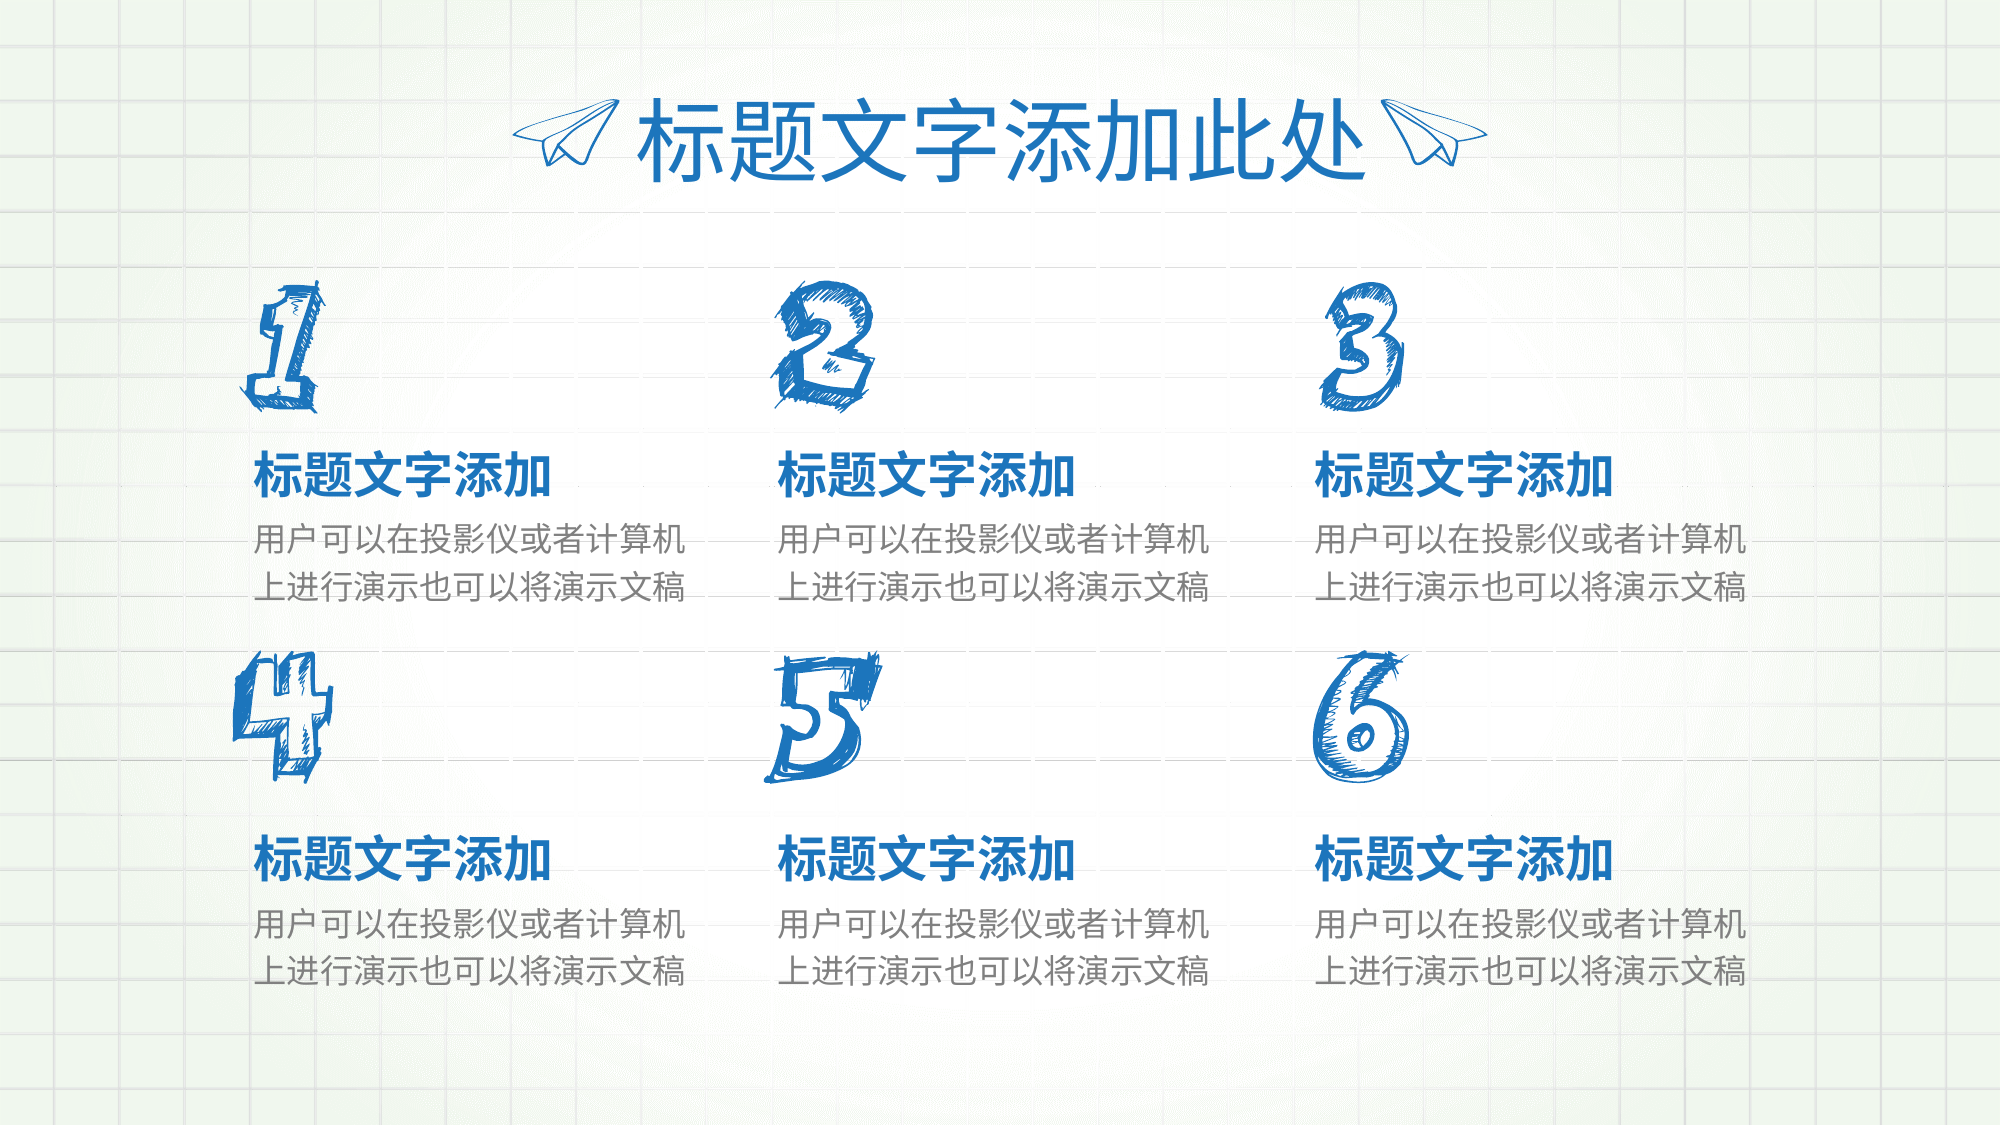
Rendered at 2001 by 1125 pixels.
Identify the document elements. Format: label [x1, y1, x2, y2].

text_box [1318, 282, 1405, 412]
text_box [1300, 424, 1781, 616]
text_box [763, 650, 883, 784]
text_box [769, 280, 876, 414]
text_box [238, 808, 720, 1000]
text_box [232, 650, 334, 784]
text_box [511, 54, 1489, 196]
text_box [1300, 808, 1781, 1000]
text_box [238, 424, 720, 616]
text_box [1312, 650, 1410, 784]
text_box [763, 808, 1244, 1000]
text_box [239, 280, 326, 414]
text_box [763, 424, 1244, 616]
picture [0, 0, 2000, 1125]
